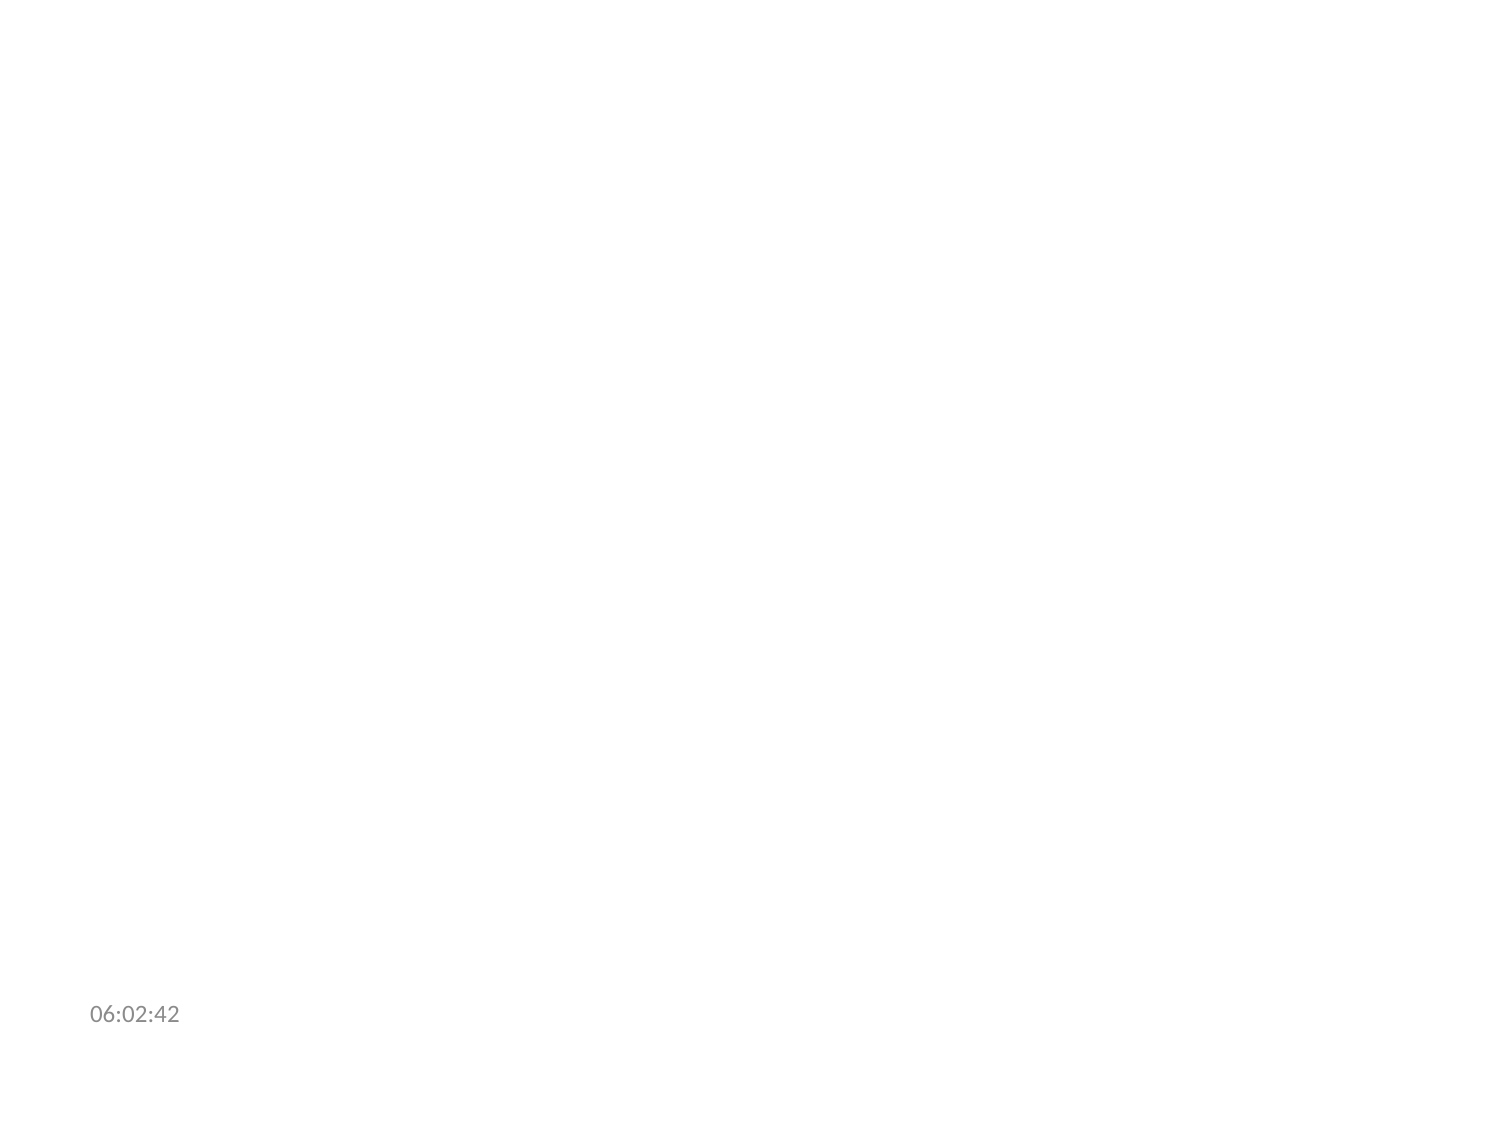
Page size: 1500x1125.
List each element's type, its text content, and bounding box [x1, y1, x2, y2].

text_box 15:35:09 [75, 982, 425, 1043]
